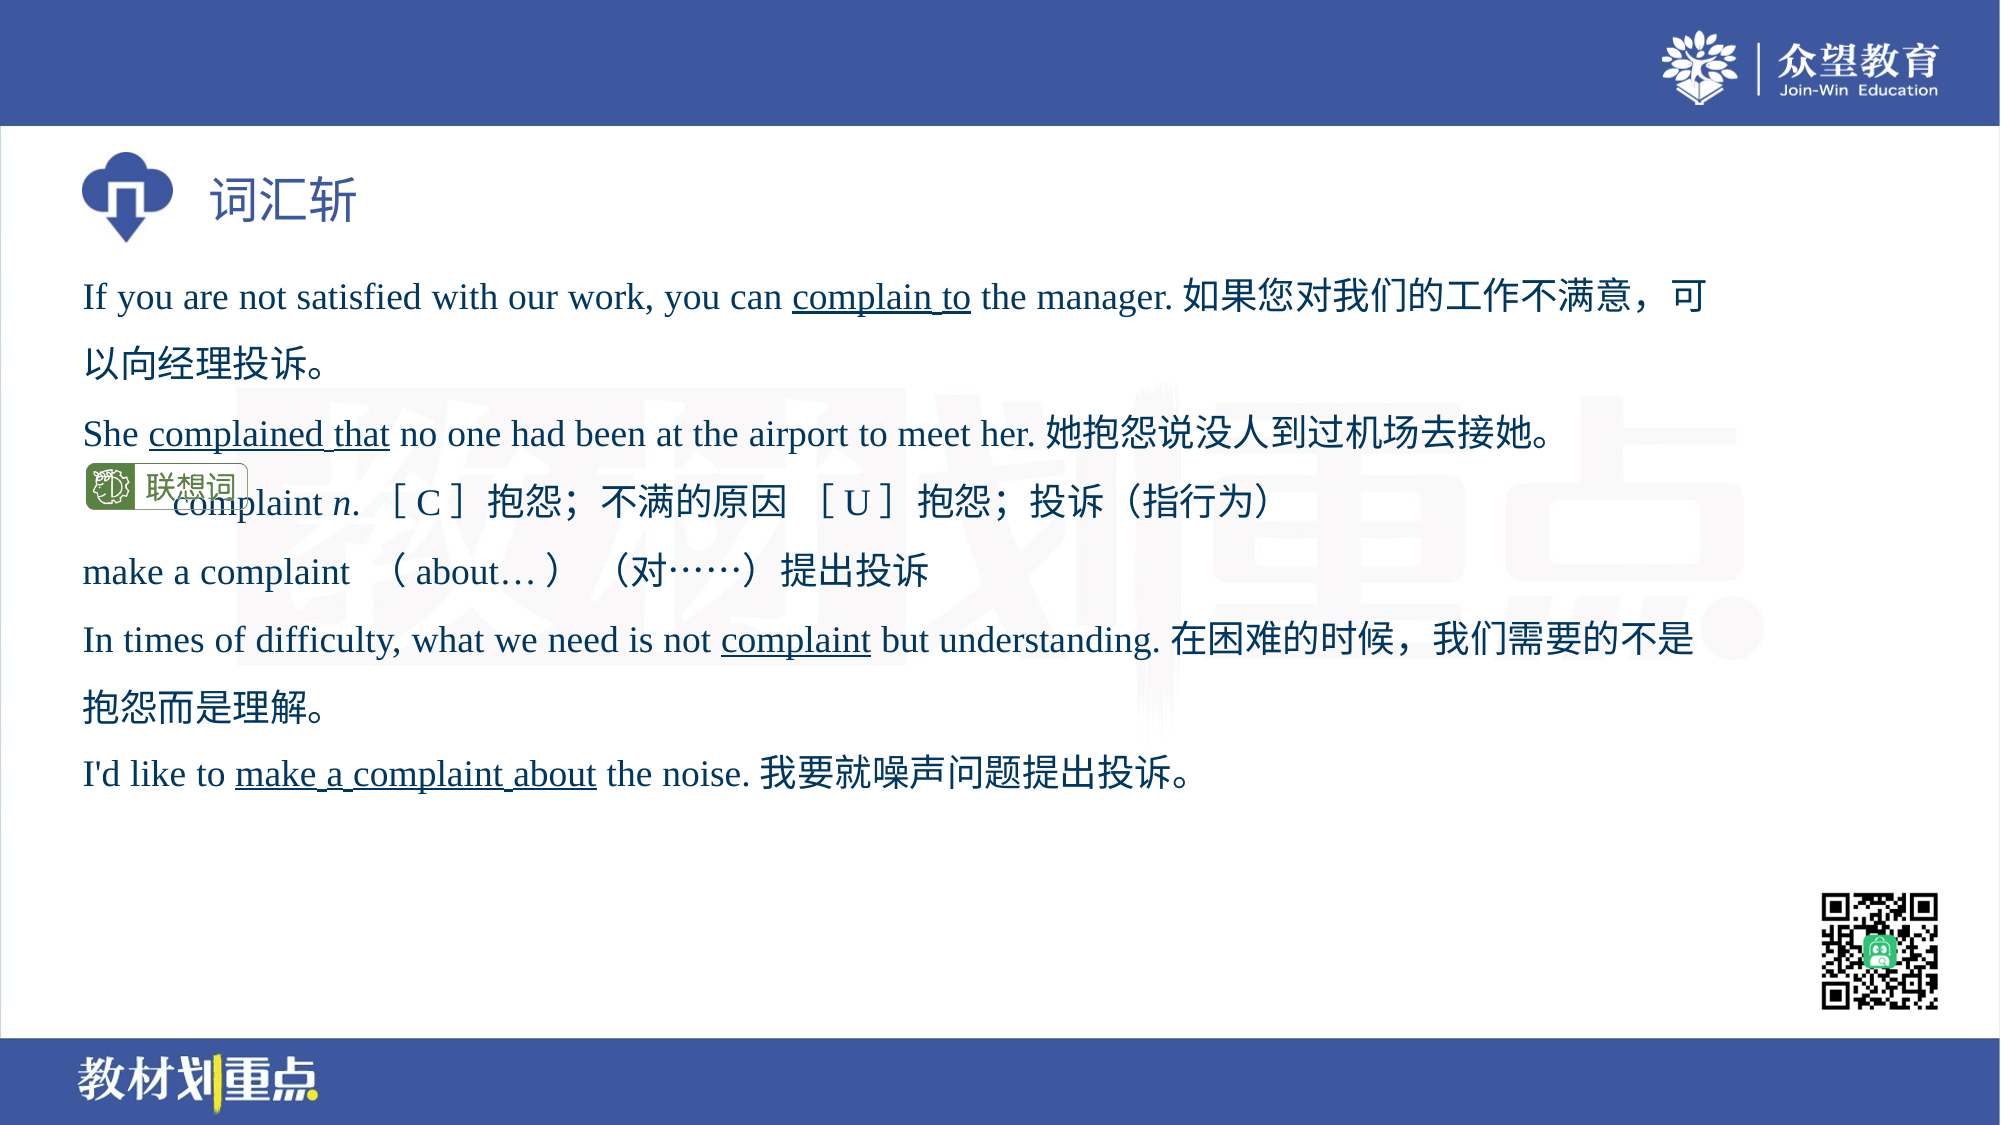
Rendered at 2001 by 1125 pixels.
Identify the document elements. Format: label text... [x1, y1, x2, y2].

picture [0, 0, 2000, 1125]
text_box If you are not satisfied with our work, you can complain to the manager.如果您对我们的工作不满意，可 以向经理投诉。 She complained that no one had been at the airport to meet her.她抱怨说没人到过机场去接她。 complaint n.［C］抱怨；不满的原因 ［U］抱怨；投诉（指行为） make a complaint （about…） （对……）提出投诉 In times of difficulty, what we need is not complaint but understanding.在困难的时候，我们需要的不是 抱怨而是理解。 I'd like to make a complaint about the noise.我要就噪声问题提出投诉。 [82, 248, 1817, 787]
